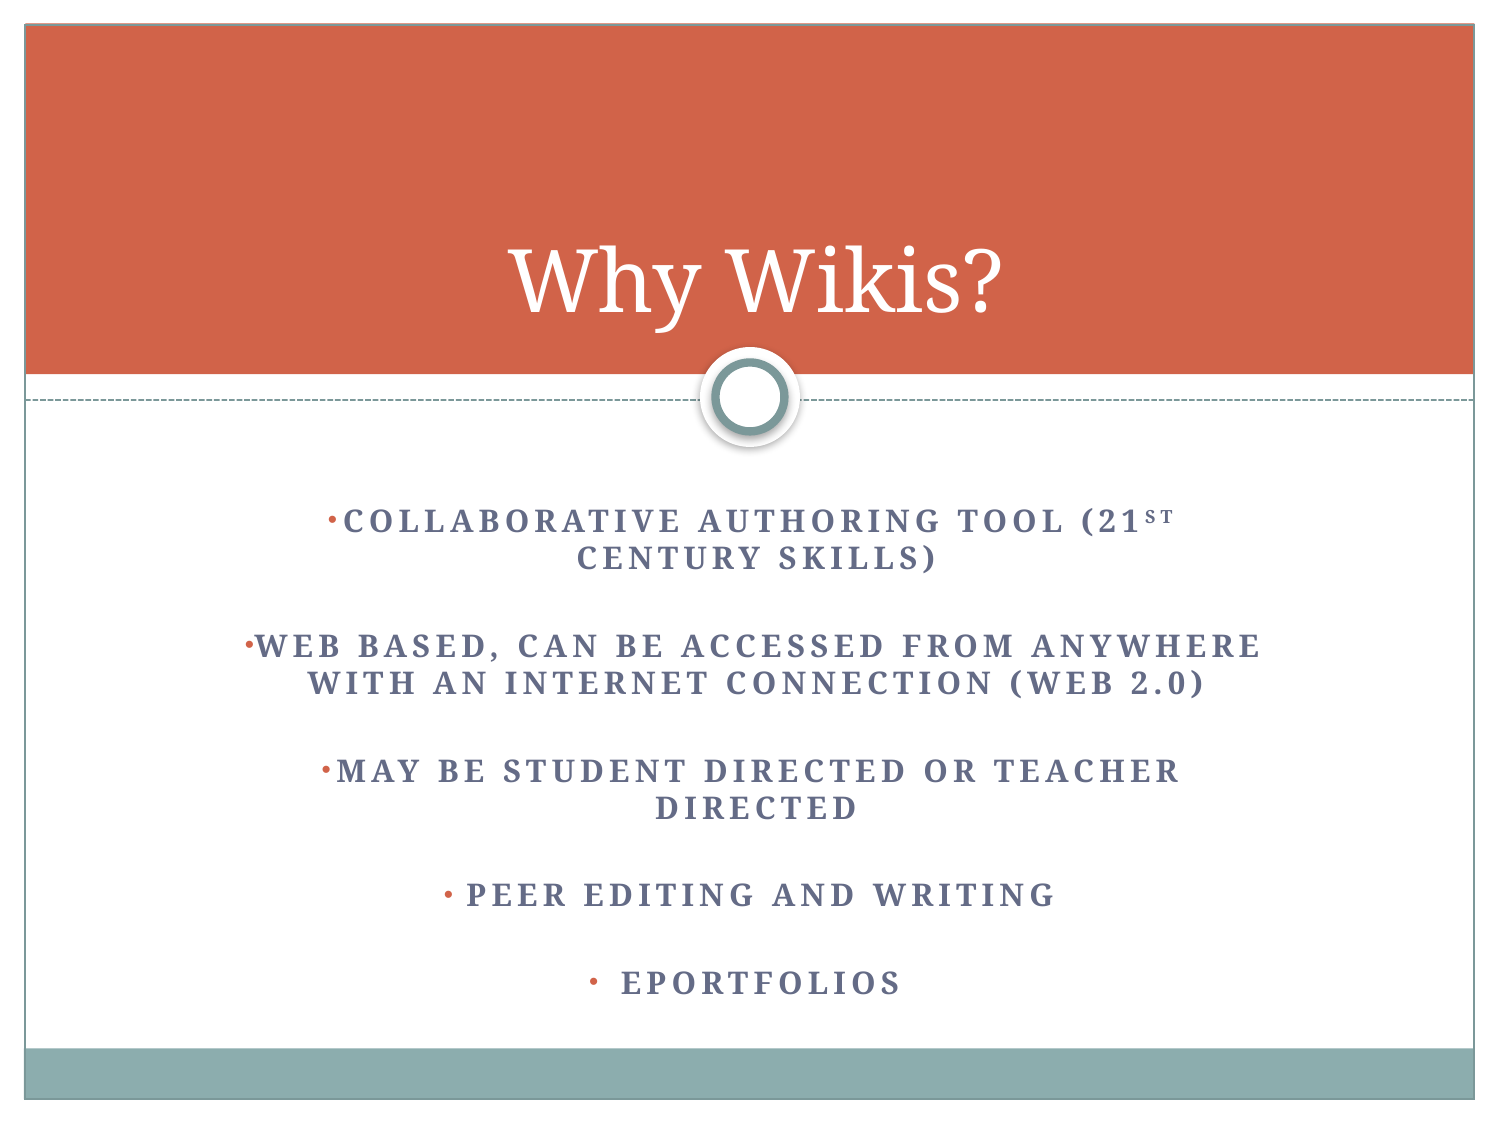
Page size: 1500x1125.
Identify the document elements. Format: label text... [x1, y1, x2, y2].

list Collaborative authoring tool (21st century skills) Web based, can be accessed from anywhere with an internet connection (web 2.0) May be student directed or teacher directed Peer editing and writing Eportfolios [224, 450, 1288, 1038]
title Why Wikis? [118, 87, 1394, 338]
